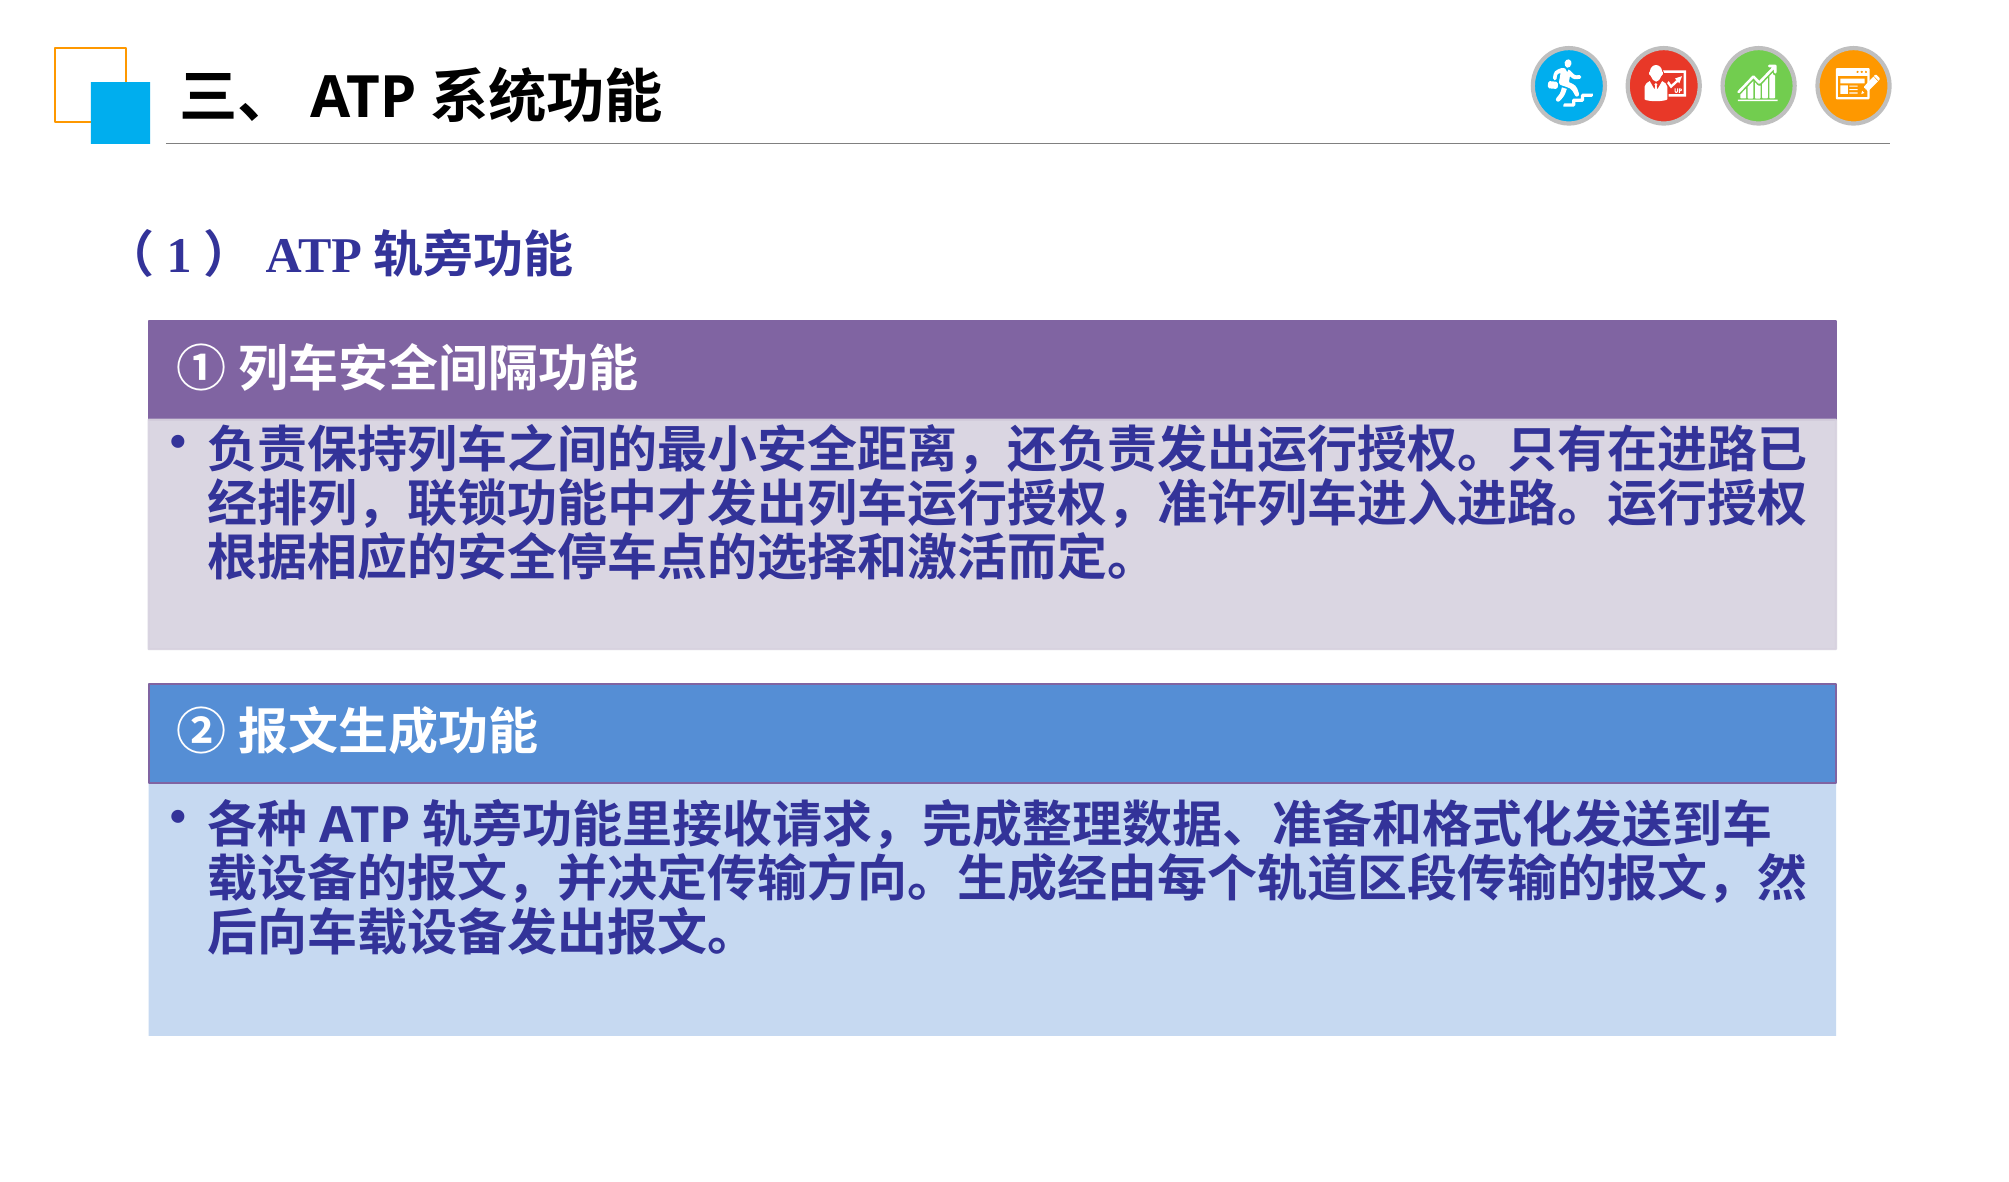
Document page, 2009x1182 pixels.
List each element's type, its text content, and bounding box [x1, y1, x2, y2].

text_box 三、ATP系统功能 [164, 51, 679, 137]
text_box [148, 320, 1837, 650]
text_box （1）ATP轨旁功能 [89, 215, 1886, 291]
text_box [148, 684, 1837, 1037]
